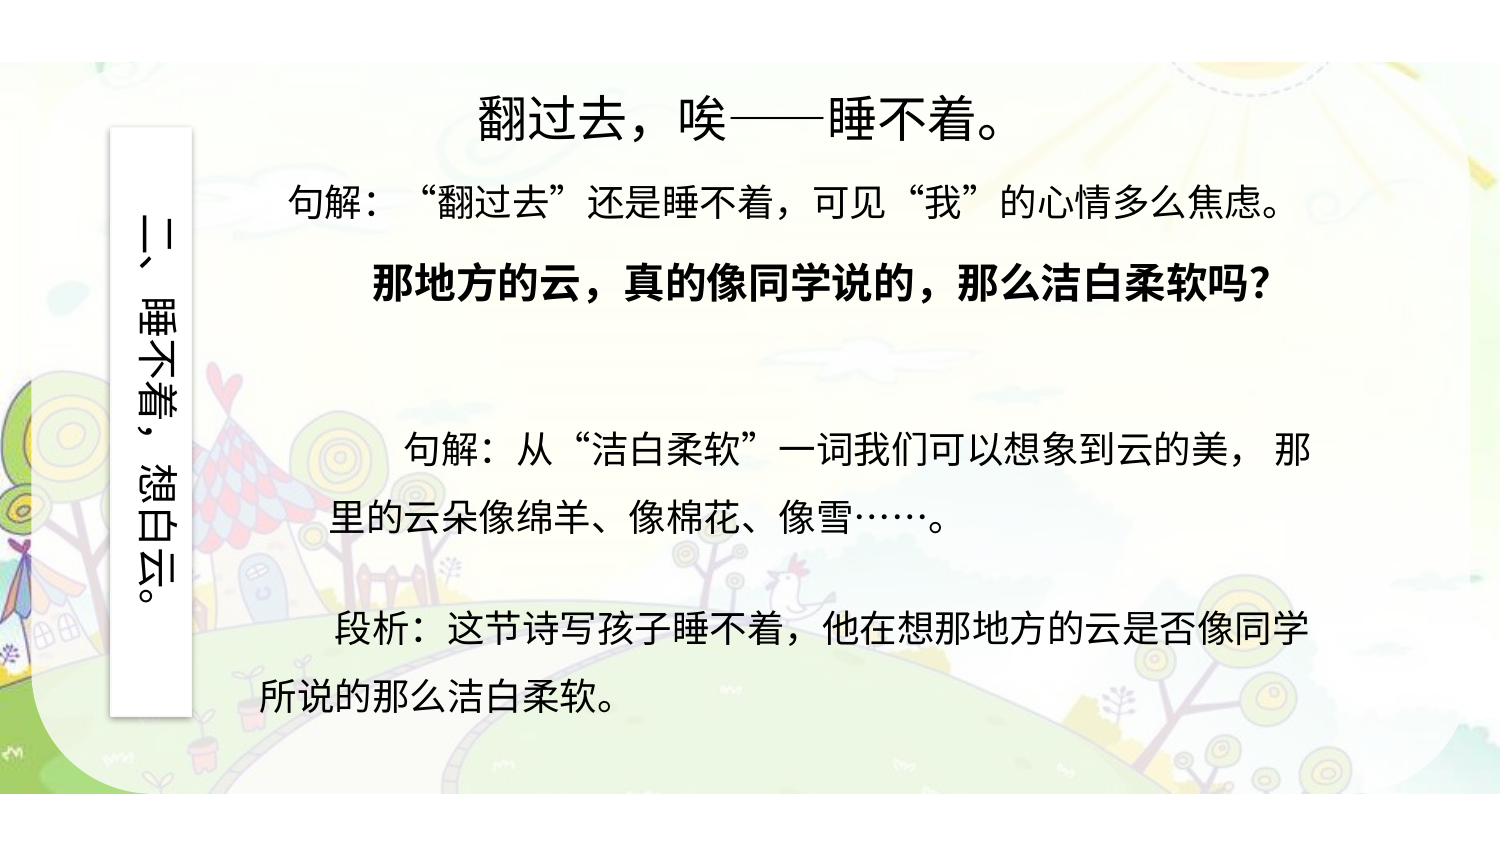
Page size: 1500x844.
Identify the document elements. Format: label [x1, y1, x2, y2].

picture [0, 62, 1500, 795]
